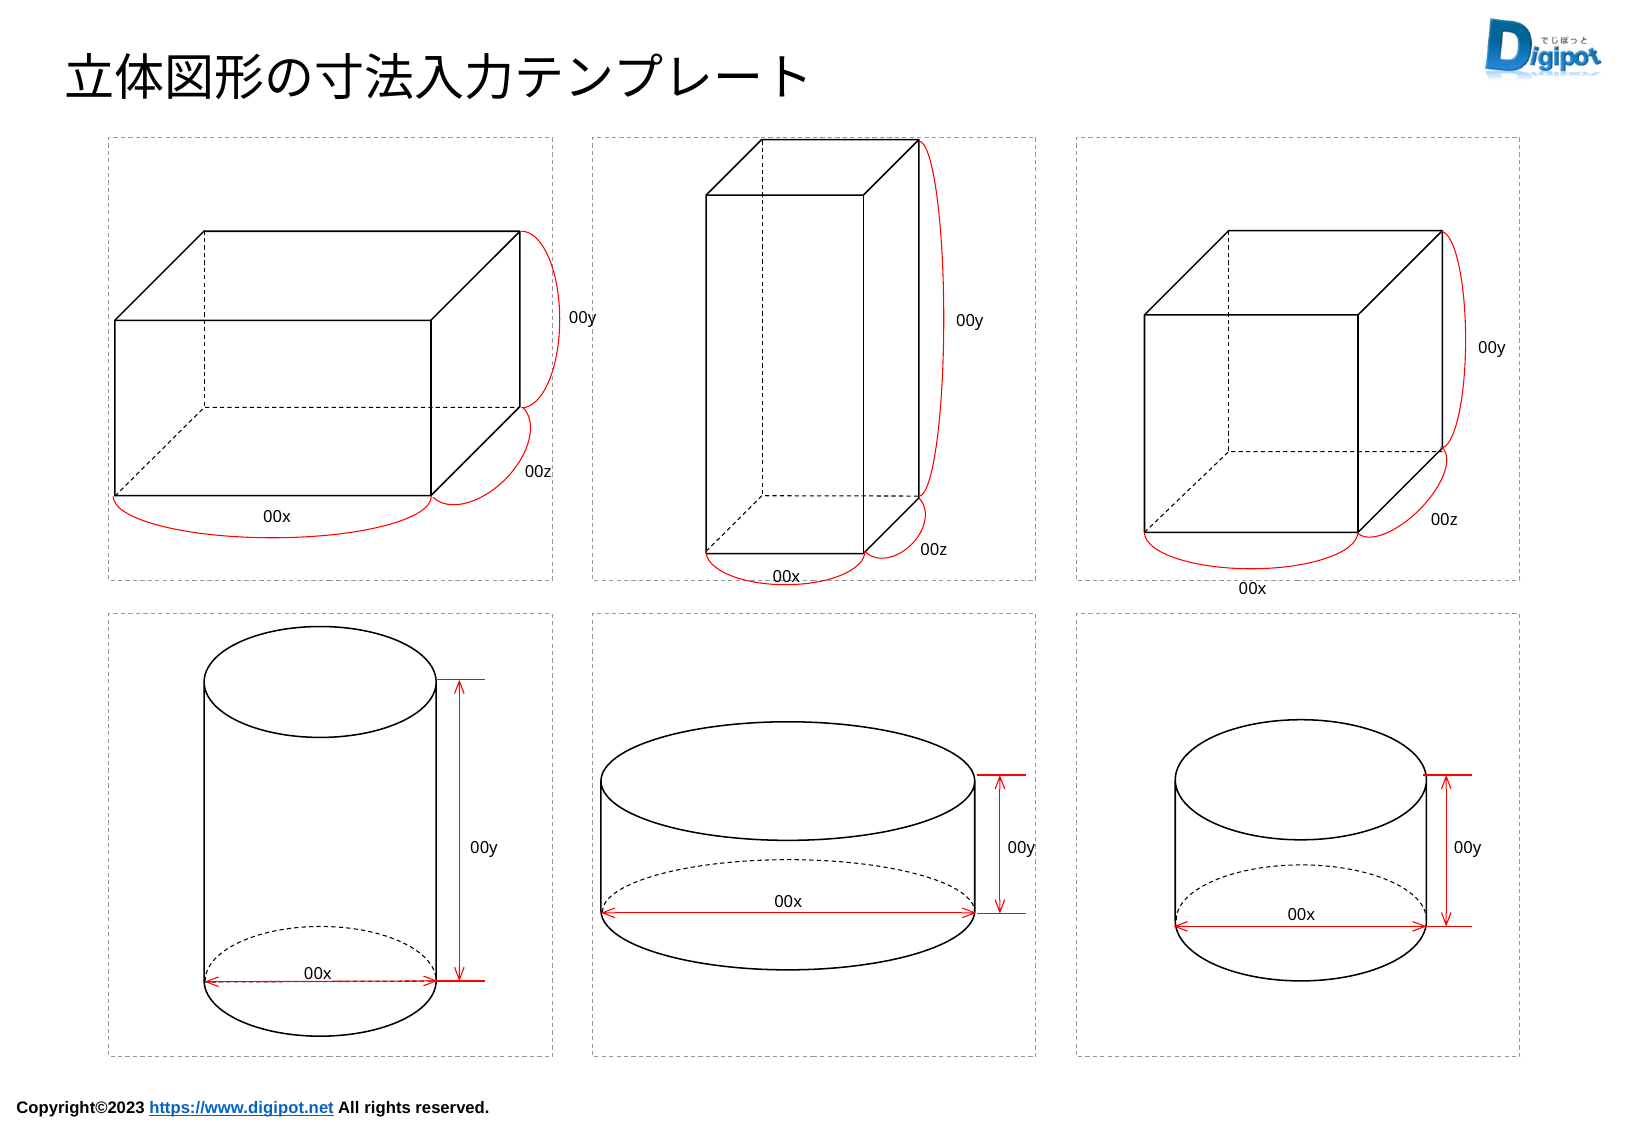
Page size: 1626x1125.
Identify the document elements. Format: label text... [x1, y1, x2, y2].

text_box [113, 230, 601, 538]
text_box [204, 626, 503, 1037]
text_box 立体図形の寸法入力テンプレート [49, 38, 829, 113]
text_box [1173, 719, 1487, 981]
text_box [600, 721, 1040, 970]
picture [1485, 18, 1602, 82]
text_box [1144, 230, 1511, 602]
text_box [706, 139, 988, 589]
